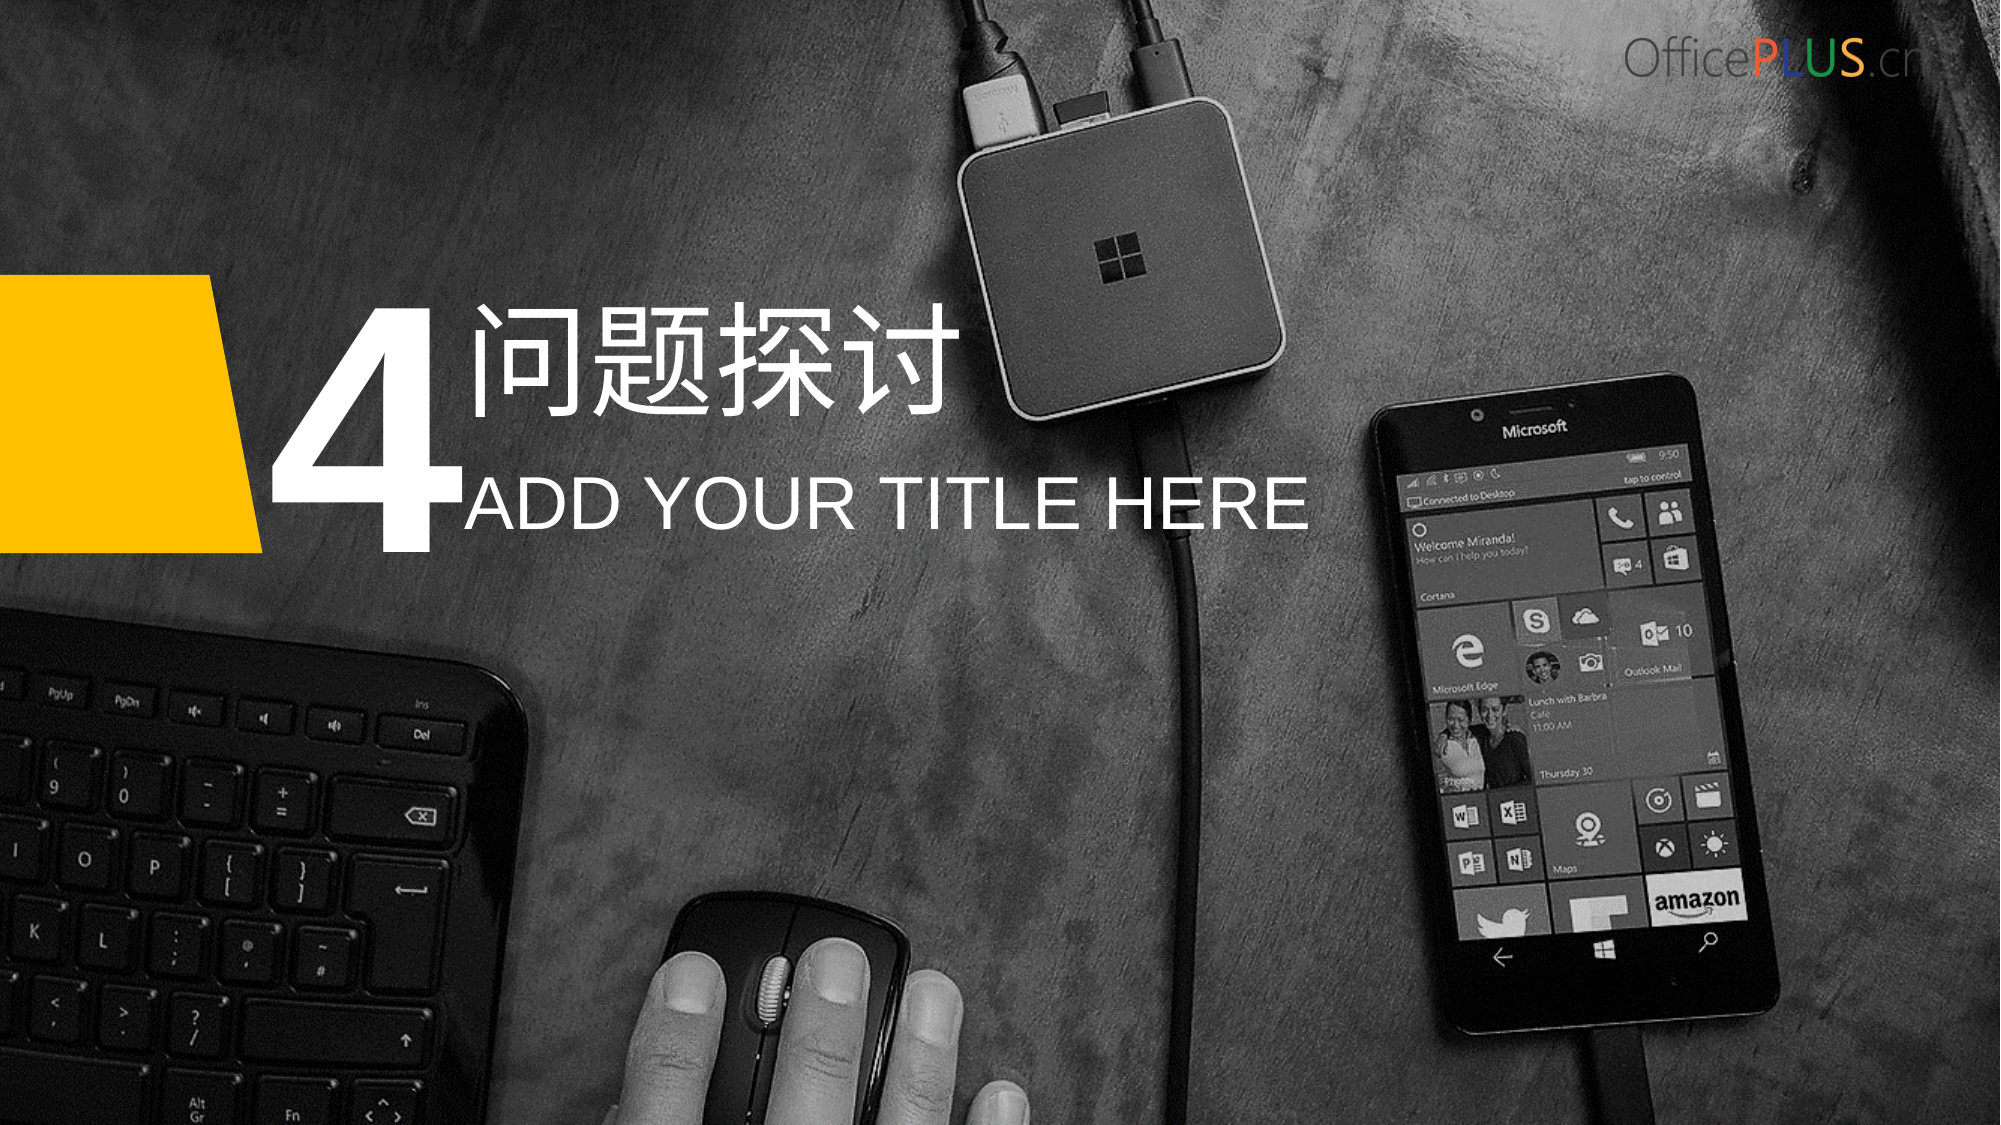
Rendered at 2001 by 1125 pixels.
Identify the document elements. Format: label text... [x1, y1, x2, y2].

text_box [0, 273, 253, 555]
text_box 问题探讨 [449, 274, 1069, 440]
picture [0, 0, 2000, 1125]
text_box ADD YOUR TITLE HERE [449, 447, 1813, 552]
text_box 4 [253, 190, 472, 631]
